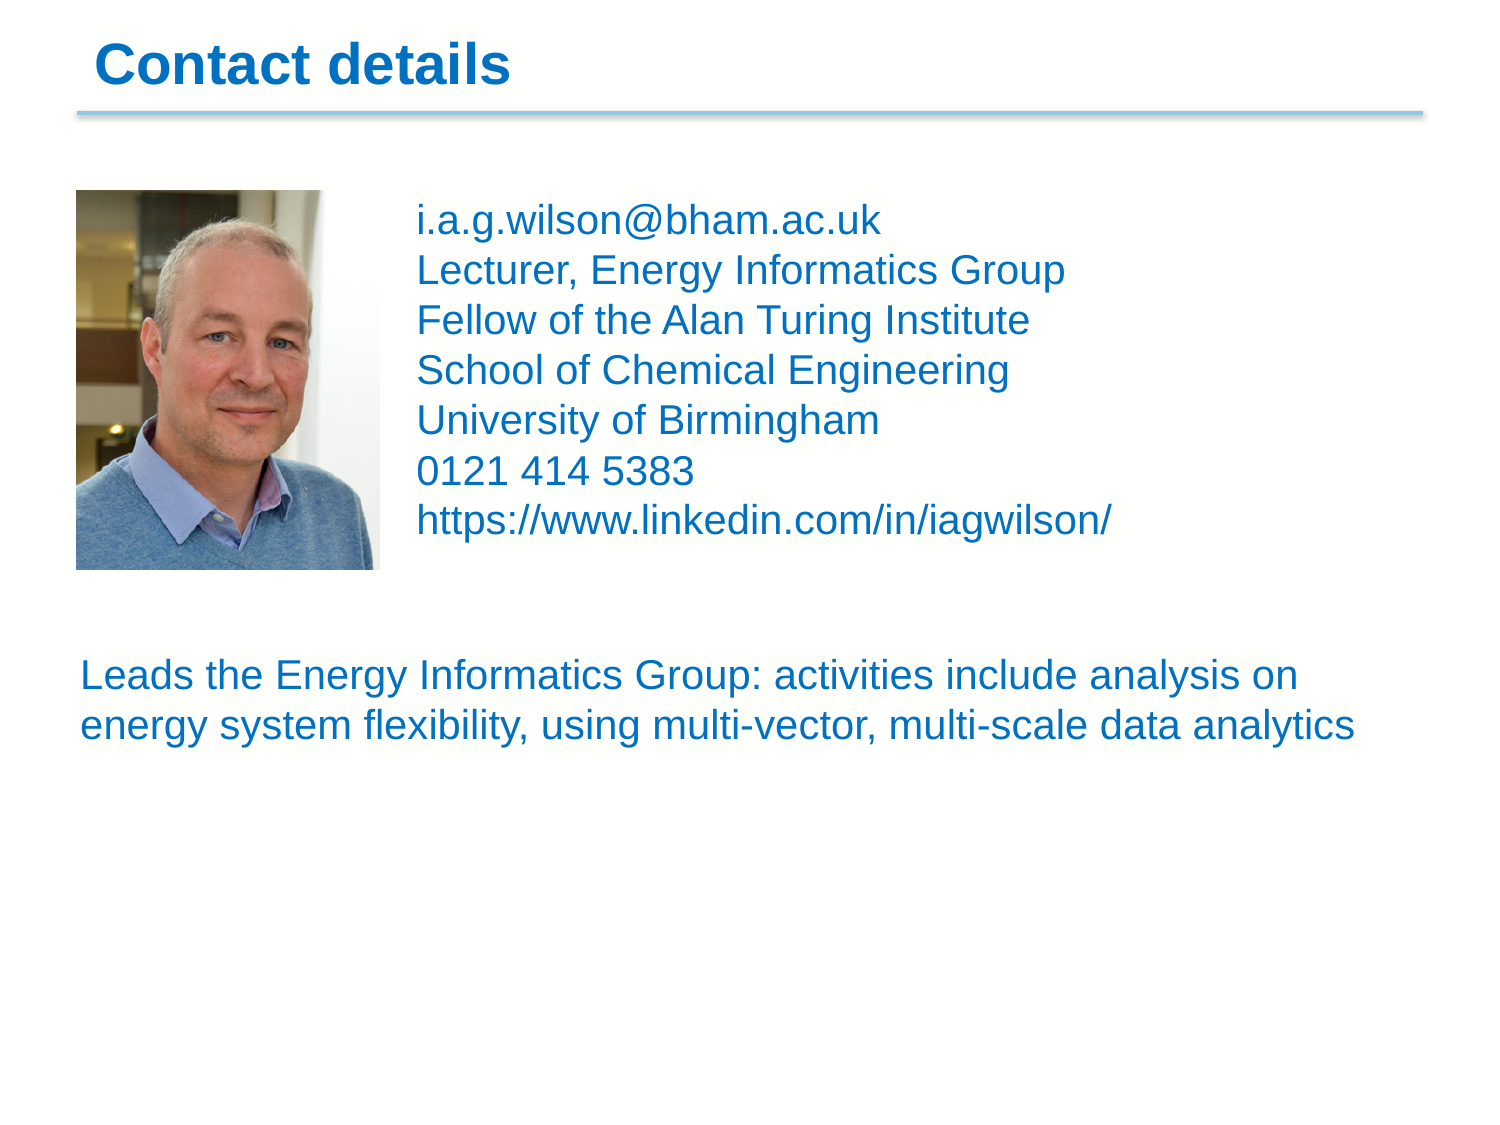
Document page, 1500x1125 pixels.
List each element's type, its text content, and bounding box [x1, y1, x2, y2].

text_box Contact details [79, 19, 528, 104]
picture [76, 190, 380, 570]
text_box i.a.g.wilson@bham.ac.uk Lecturer, Energy Informatics Group Fellow of the Alan Turing Institute School of Chemical Engineering University of Birmingham 0121 414 5383 https://www.linkedin.com/in/iagwilson/ [401, 185, 1441, 551]
text_box Leads the Energy Informatics Group: activities include analysis on energy system flexibility, using multi‐vector, multi‐scale data analytics [65, 640, 1448, 755]
